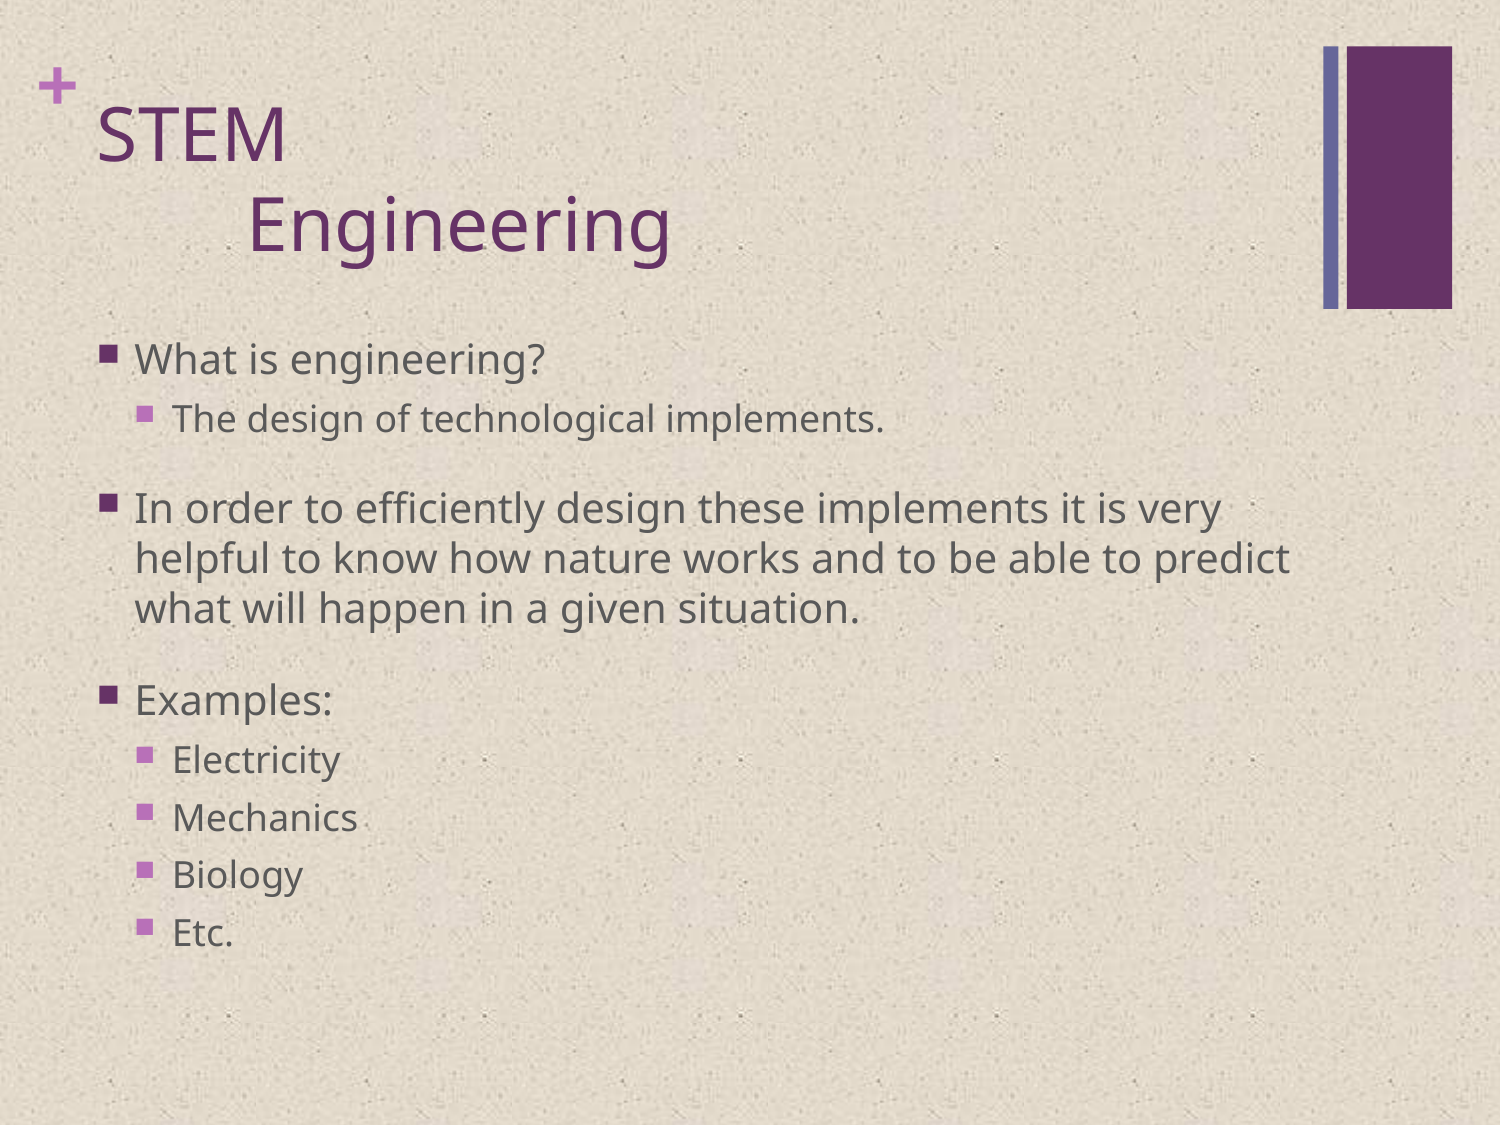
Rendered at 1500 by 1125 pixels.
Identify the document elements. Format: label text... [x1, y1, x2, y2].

picture [0, 0, 1500, 1125]
list What is engineering? The design of technological implements. In order to efficiently design these implements it is very helpful to know how nature works and to be able to predict what will happen in a given situation. Examples: Electricity Mechanics Biology Etc. [81, 324, 1322, 1005]
title STEM Engineering [81, 79, 1322, 263]
